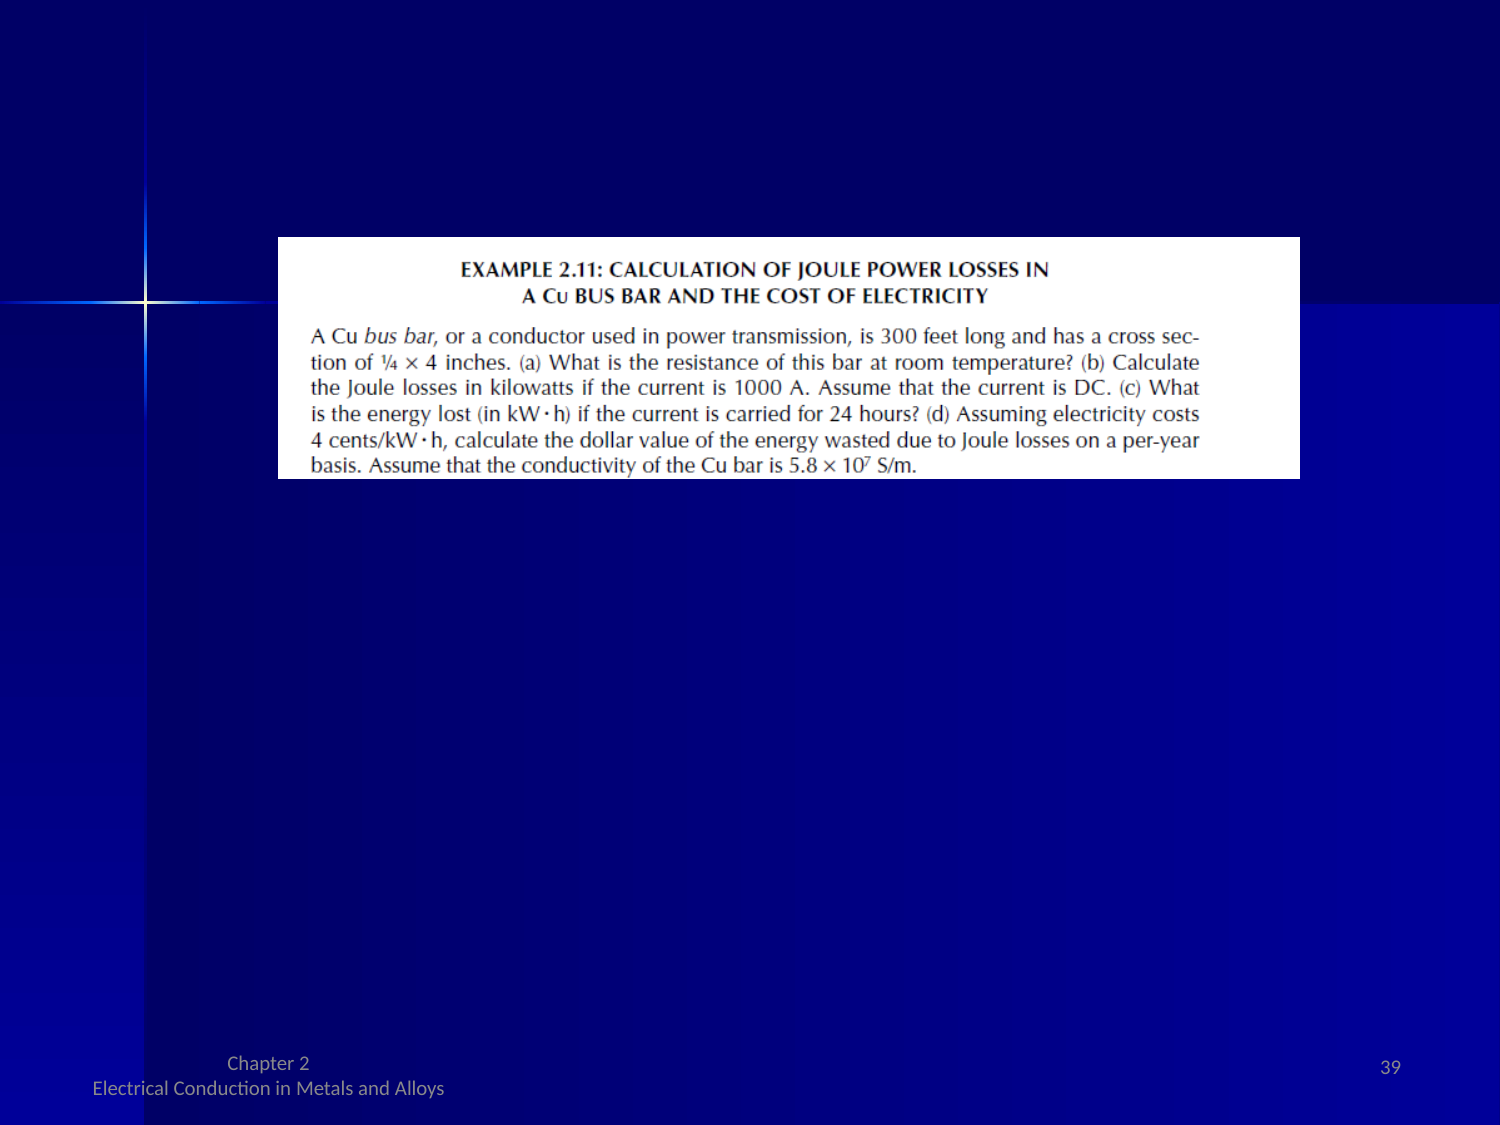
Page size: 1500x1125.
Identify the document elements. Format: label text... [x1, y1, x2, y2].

slide_number Chapter 2 Electrical Conduction in Metals and Alloys [74, 1037, 463, 1113]
picture [278, 237, 1301, 479]
